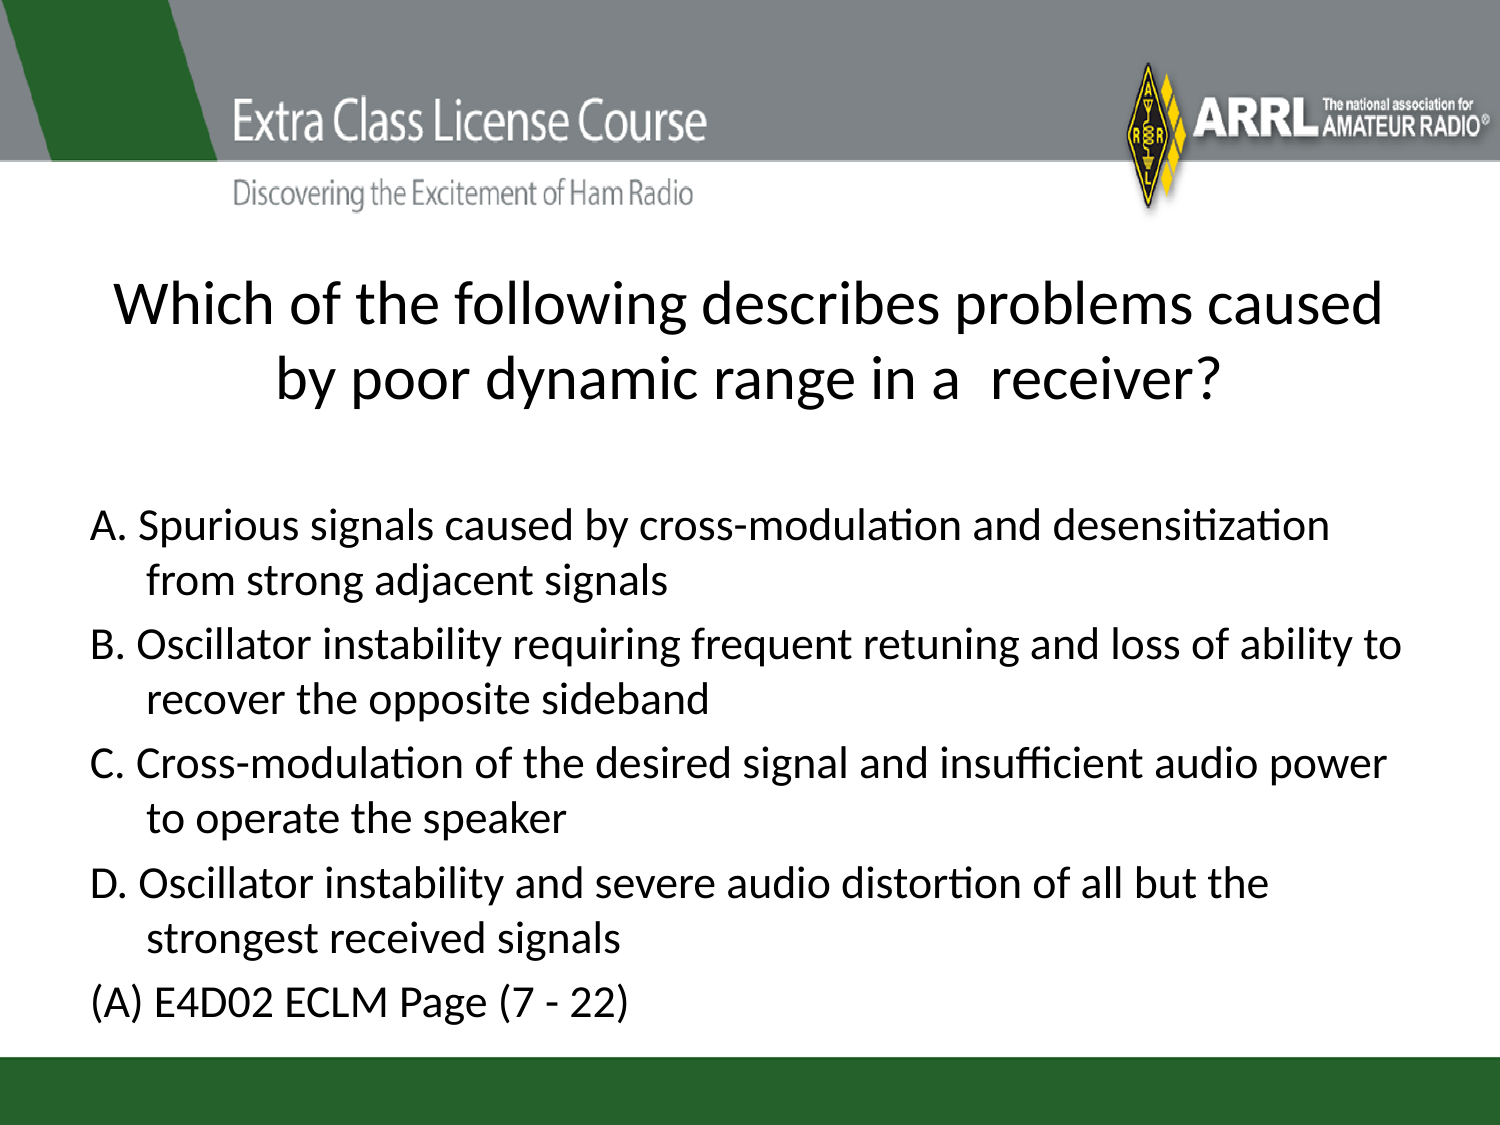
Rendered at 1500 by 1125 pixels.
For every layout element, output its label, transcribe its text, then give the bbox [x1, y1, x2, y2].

list A. Spurious signals caused by cross-modulation and desensitization from strong adjacent signals B. Oscillator instability requiring frequent retuning and loss of ability to recover the opposite sideband C. Cross-modulation of the desired signal and insufficient audio power to operate the speaker D. Oscillator instability and severe audio distortion of all but the strongest received signals (A) E4D02 ECLM Page (7 - 22) [75, 487, 1425, 1005]
picture [0, 0, 1500, 1125]
title Which of the following describes problems caused by poor dynamic range in a receiver? [75, 254, 1425, 435]
